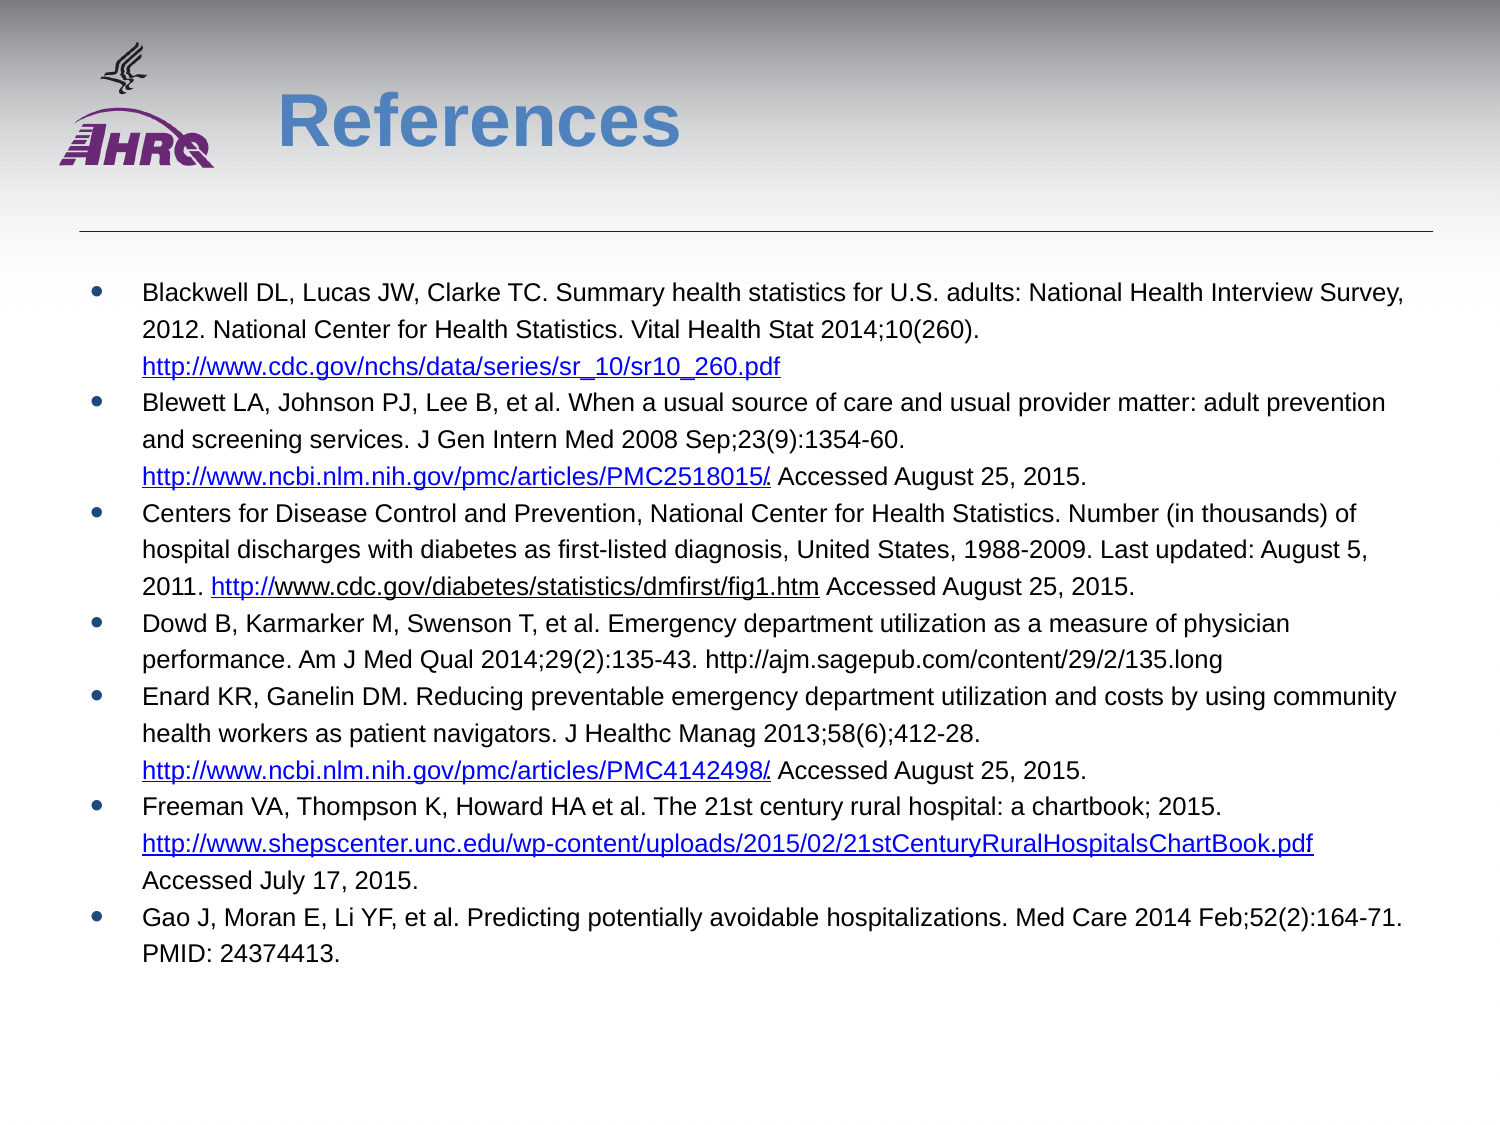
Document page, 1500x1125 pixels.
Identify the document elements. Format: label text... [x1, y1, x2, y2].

list Blackwell DL, Lucas JW, Clarke TC. Summary health statistics for U.S. adults: National Health Interview Survey, 2012. National Center for Health Statistics. Vital Health Stat 2014;10(260). http://www.cdc.gov/nchs/data/series/sr_10/sr10_260.pdf Blewett LA, Johnson PJ, Lee B, et al. When a usual source of care and usual provider matter: adult prevention and screening services. J Gen Intern Med 2008 Sep;23(9):1354-60. http://www.ncbi.nlm.nih.gov/pmc/articles/PMC2518015/. Accessed August 25, 2015. Centers for Disease Control and Prevention, National Center for Health Statistics. Number (in thousands) of hospital discharges with diabetes as first-listed diagnosis, United States, 1988-2009. Last updated: August 5, 2011. http://www.cdc.gov/diabetes/statistics/dmfirst/fig1.htm. Accessed August 25, 2015. Dowd B, Karmarker M, Swenson T, et al. Emergency department utilization as a measure of physician performance. Am J Med Qual 2014;29(2):135-43. http://ajm.sagepub.com/content/29/2/135.long Enard KR, Ganelin DM. Reducing preventable emergency department utilization and costs by using community health workers as patient navigators. J Healthc Manag 2013;58(6);412-28. http://www.ncbi.nlm.nih.gov/pmc/articles/PMC4142498/. Accessed August 25, 2015. Freeman VA, Thompson K, Howard HA et al. The 21st century rural hospital: a chartbook; 2015. http://www.shepscenter.unc.edu/wp-content/uploads/2015/02/21stCenturyRuralHospitalsChartBook.pdf. Accessed July 17, 2015. Gao J, Moran E, Li YF, et al. Predicting potentially avoidable hospitalizations. Med Care 2014 Feb;52(2):164-71. PMID: 24374413. [75, 262, 1425, 1005]
title References [262, 45, 1425, 188]
picture [0, 0, 1500, 1125]
